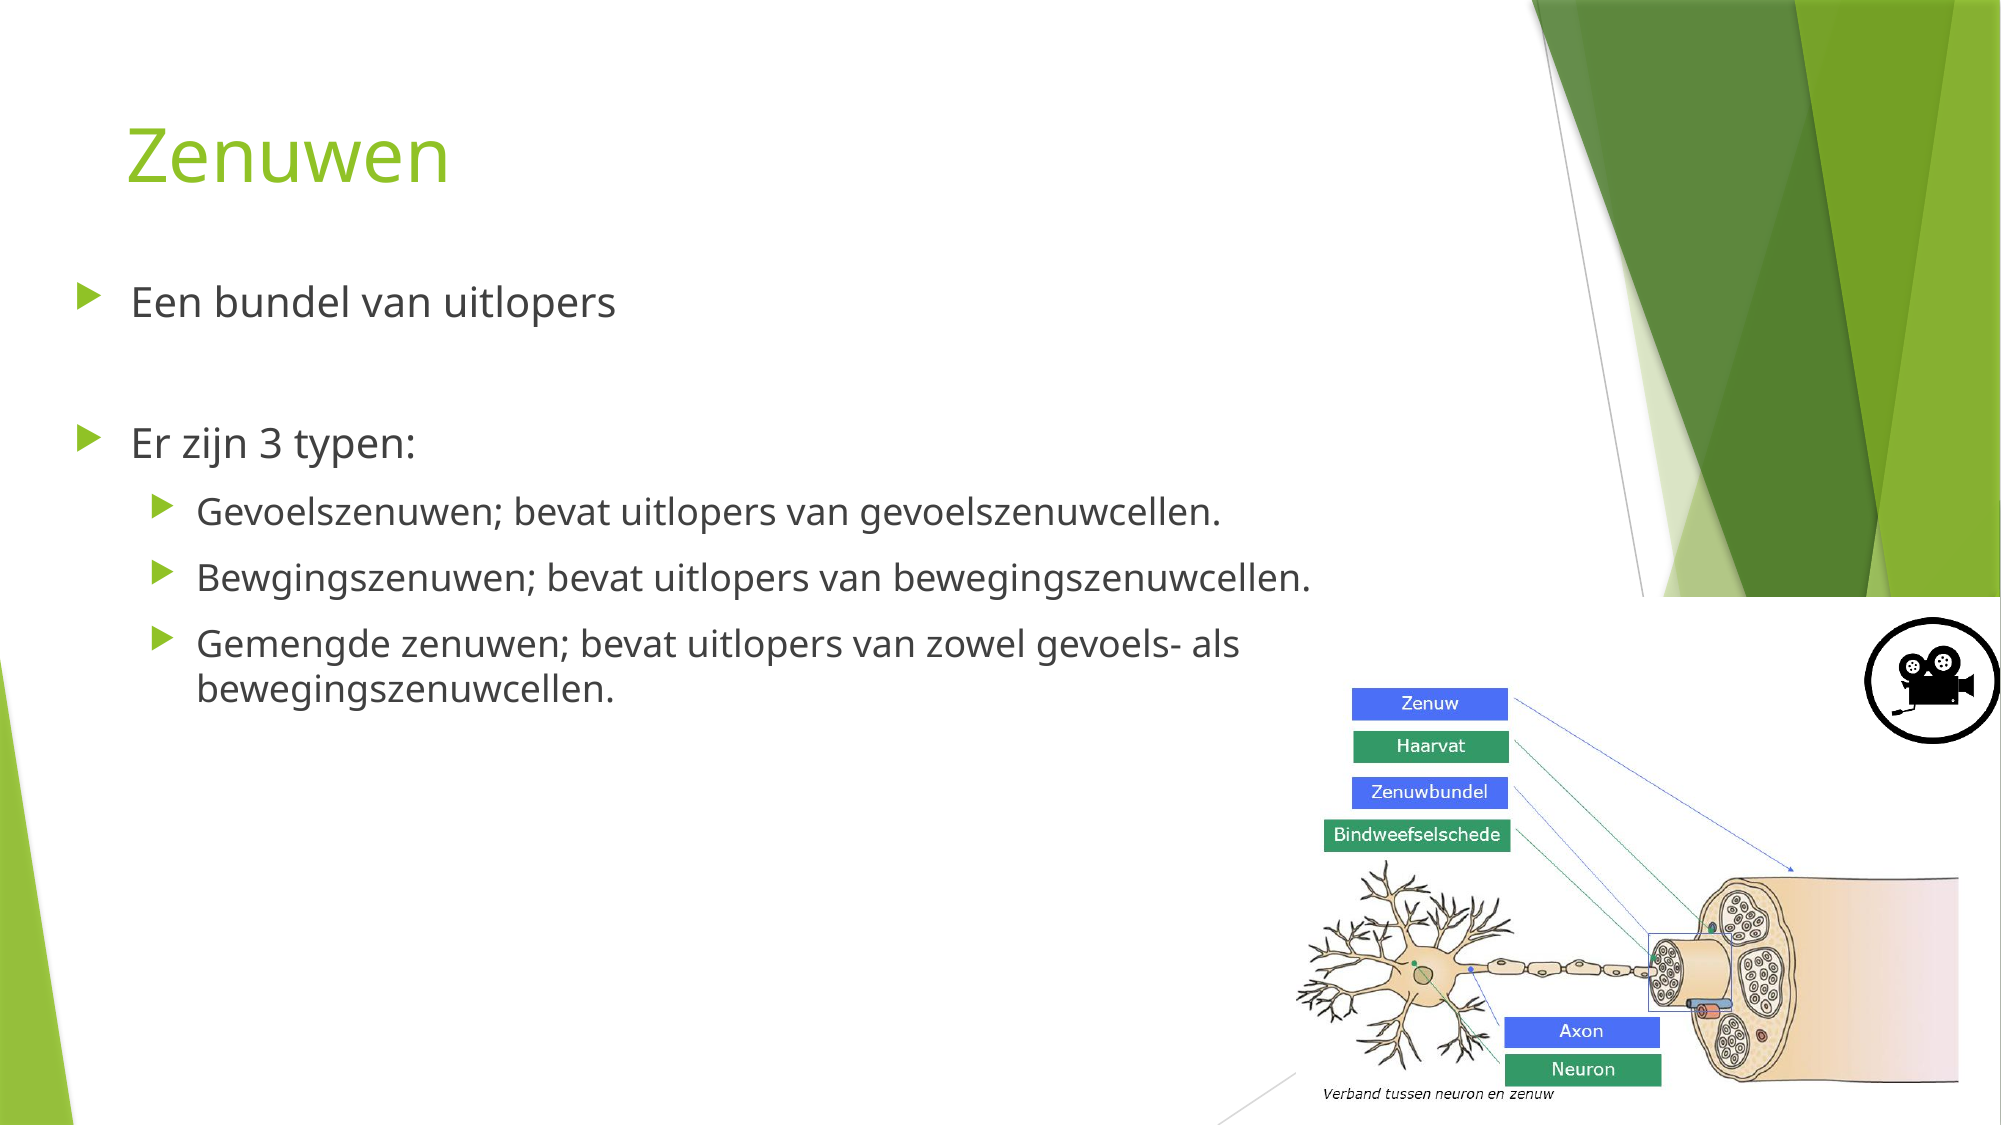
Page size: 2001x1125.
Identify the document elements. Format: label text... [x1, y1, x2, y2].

list Een bundel van uitlopers Er zijn 3 typen: Gevoelszenuwen; bevat uitlopers van gevoelszenuwcellen. Bewgingszenuwen; bevat uitlopers van bewegingszenuwcellen. Gemengde zenuwen; bevat uitlopers van zowel gevoels- als bewegingszenuwcellen. [59, 267, 1470, 905]
picture [1295, 596, 2000, 1125]
title Zenuwen [111, 99, 1522, 317]
